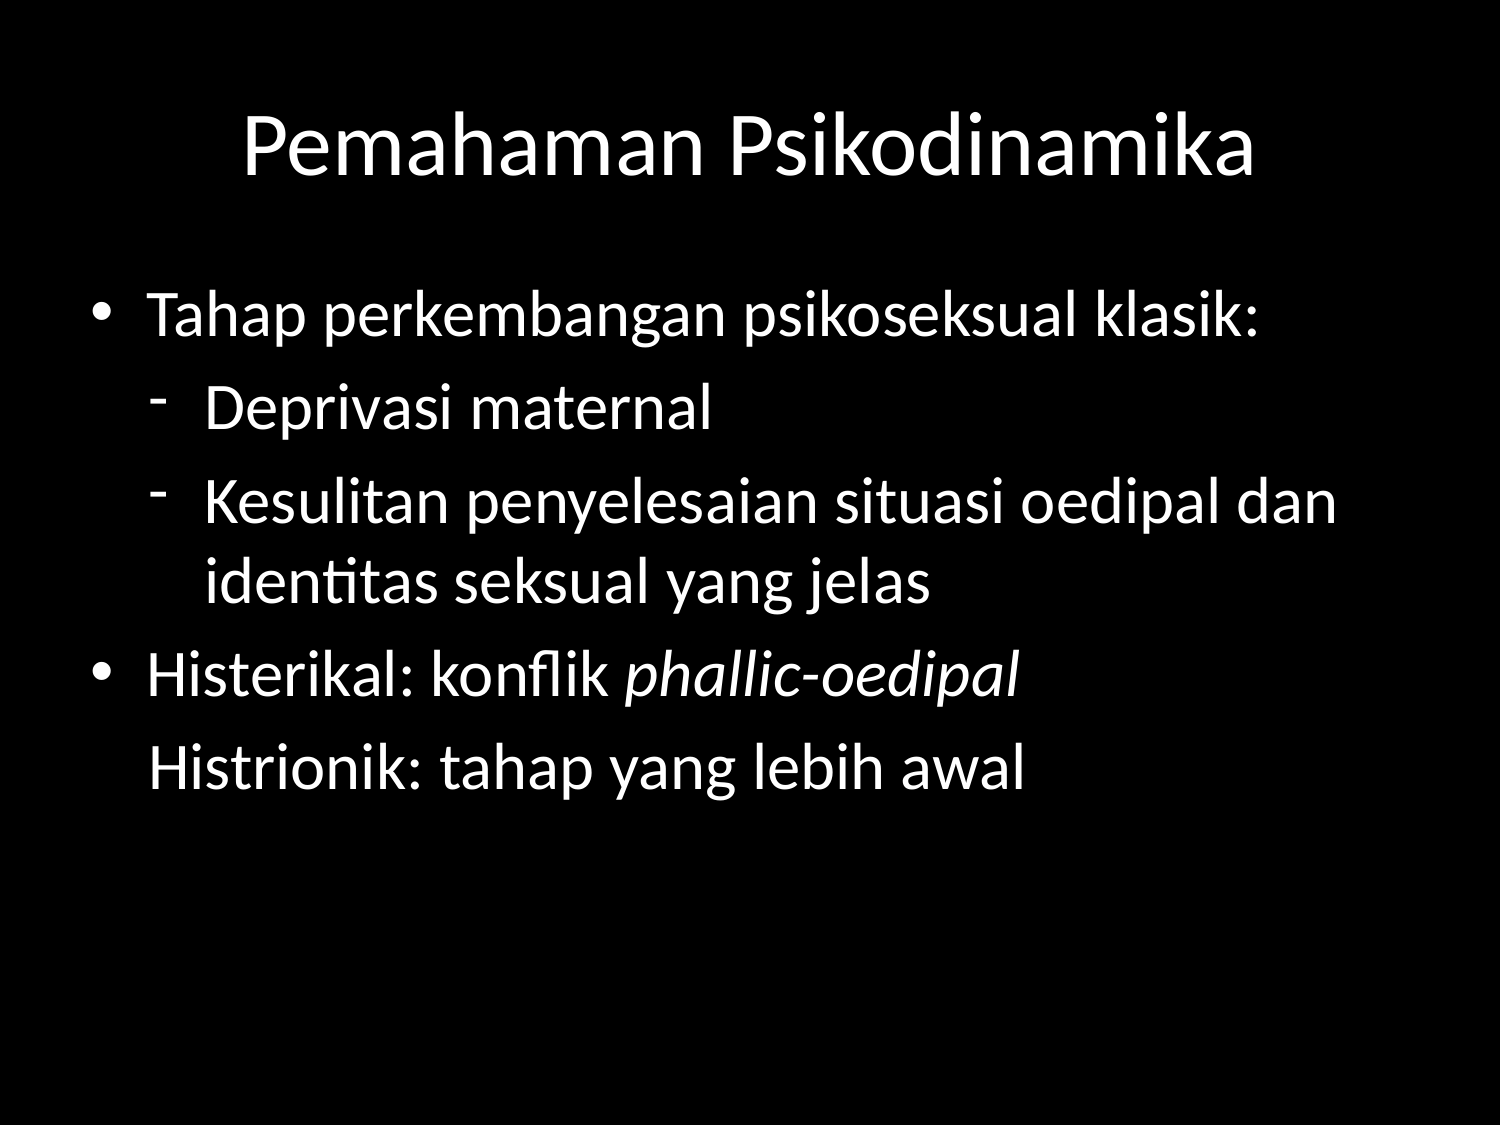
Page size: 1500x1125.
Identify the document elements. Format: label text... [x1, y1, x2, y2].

title Pemahaman Psikodinamika [75, 45, 1425, 233]
list Tahap perkembangan psikoseksual klasik: Deprivasi maternal Kesulitan penyelesaian situasi oedipal dan identitas seksual yang jelas Histerikal: konflik phallic-oedipal Histrionik: tahap yang lebih awal [75, 262, 1425, 1005]
